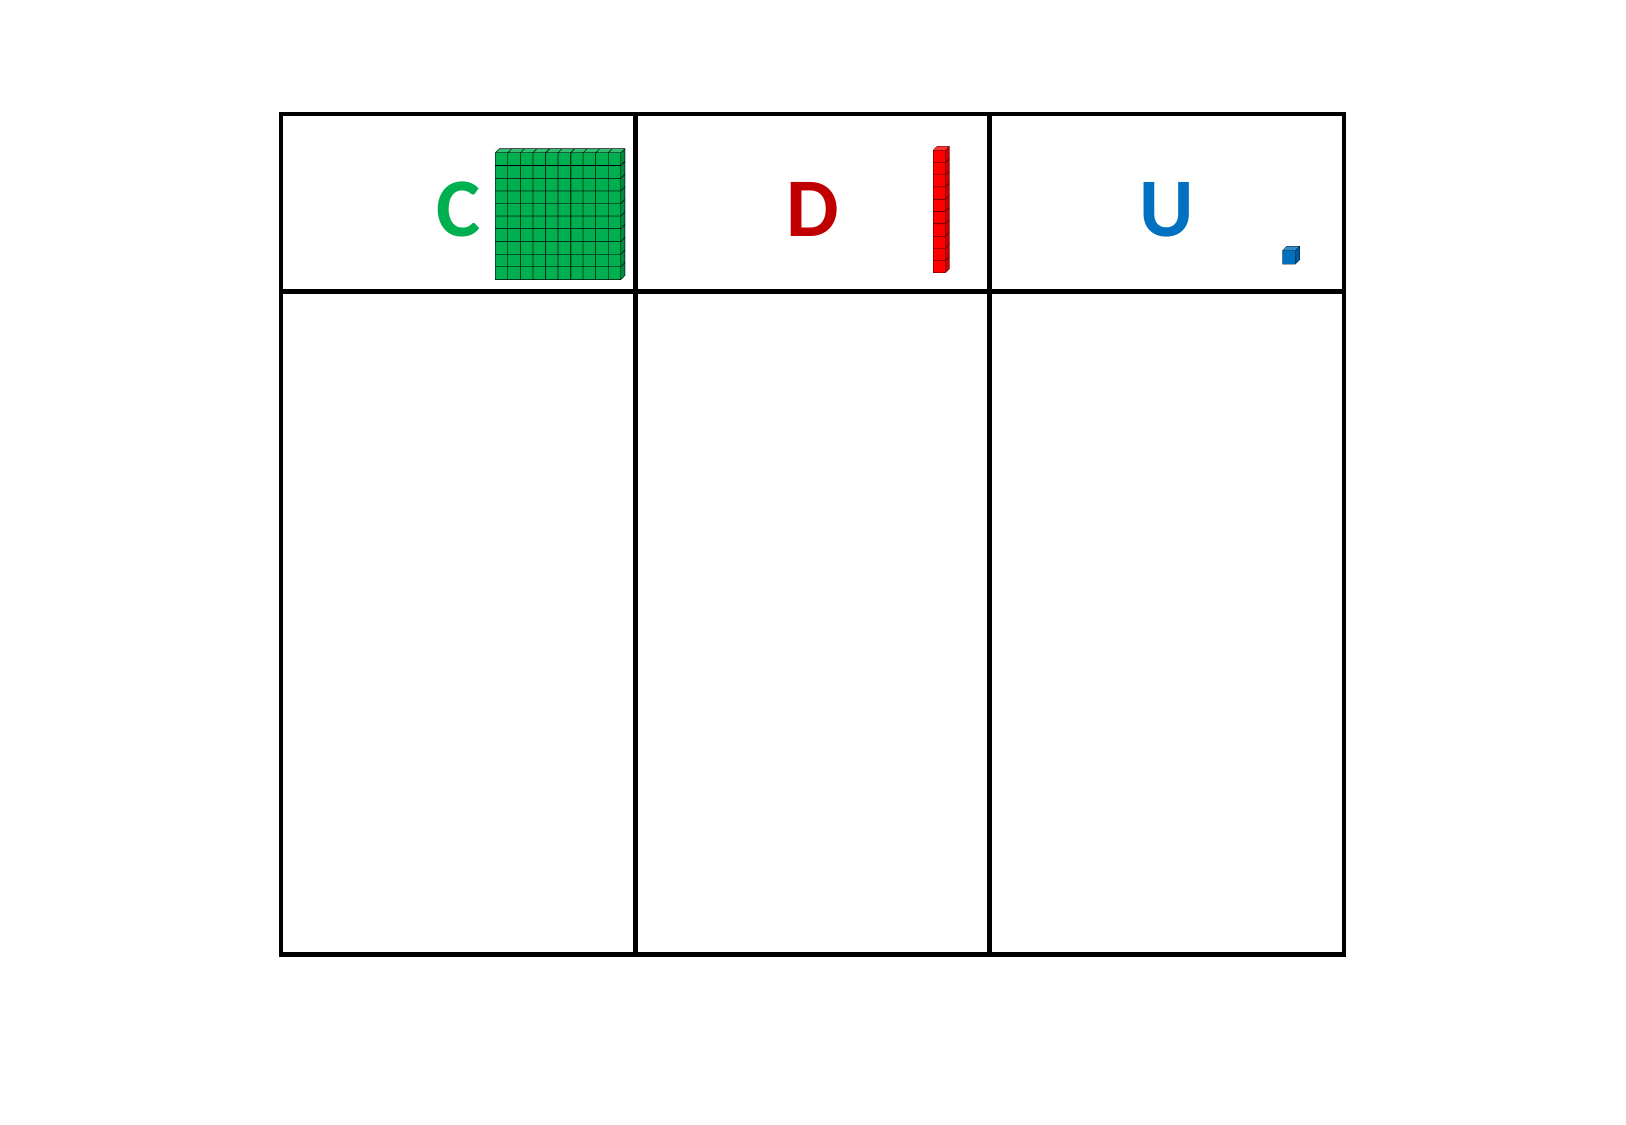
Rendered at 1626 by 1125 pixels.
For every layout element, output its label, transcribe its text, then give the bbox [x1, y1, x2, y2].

text_box C [280, 113, 636, 290]
text_box [989, 290, 1345, 956]
text_box U [989, 113, 1345, 290]
picture [1281, 245, 1301, 265]
picture [493, 147, 626, 281]
text_box [280, 290, 636, 956]
picture [932, 145, 951, 274]
text_box D [636, 113, 989, 290]
text_box [636, 290, 989, 956]
